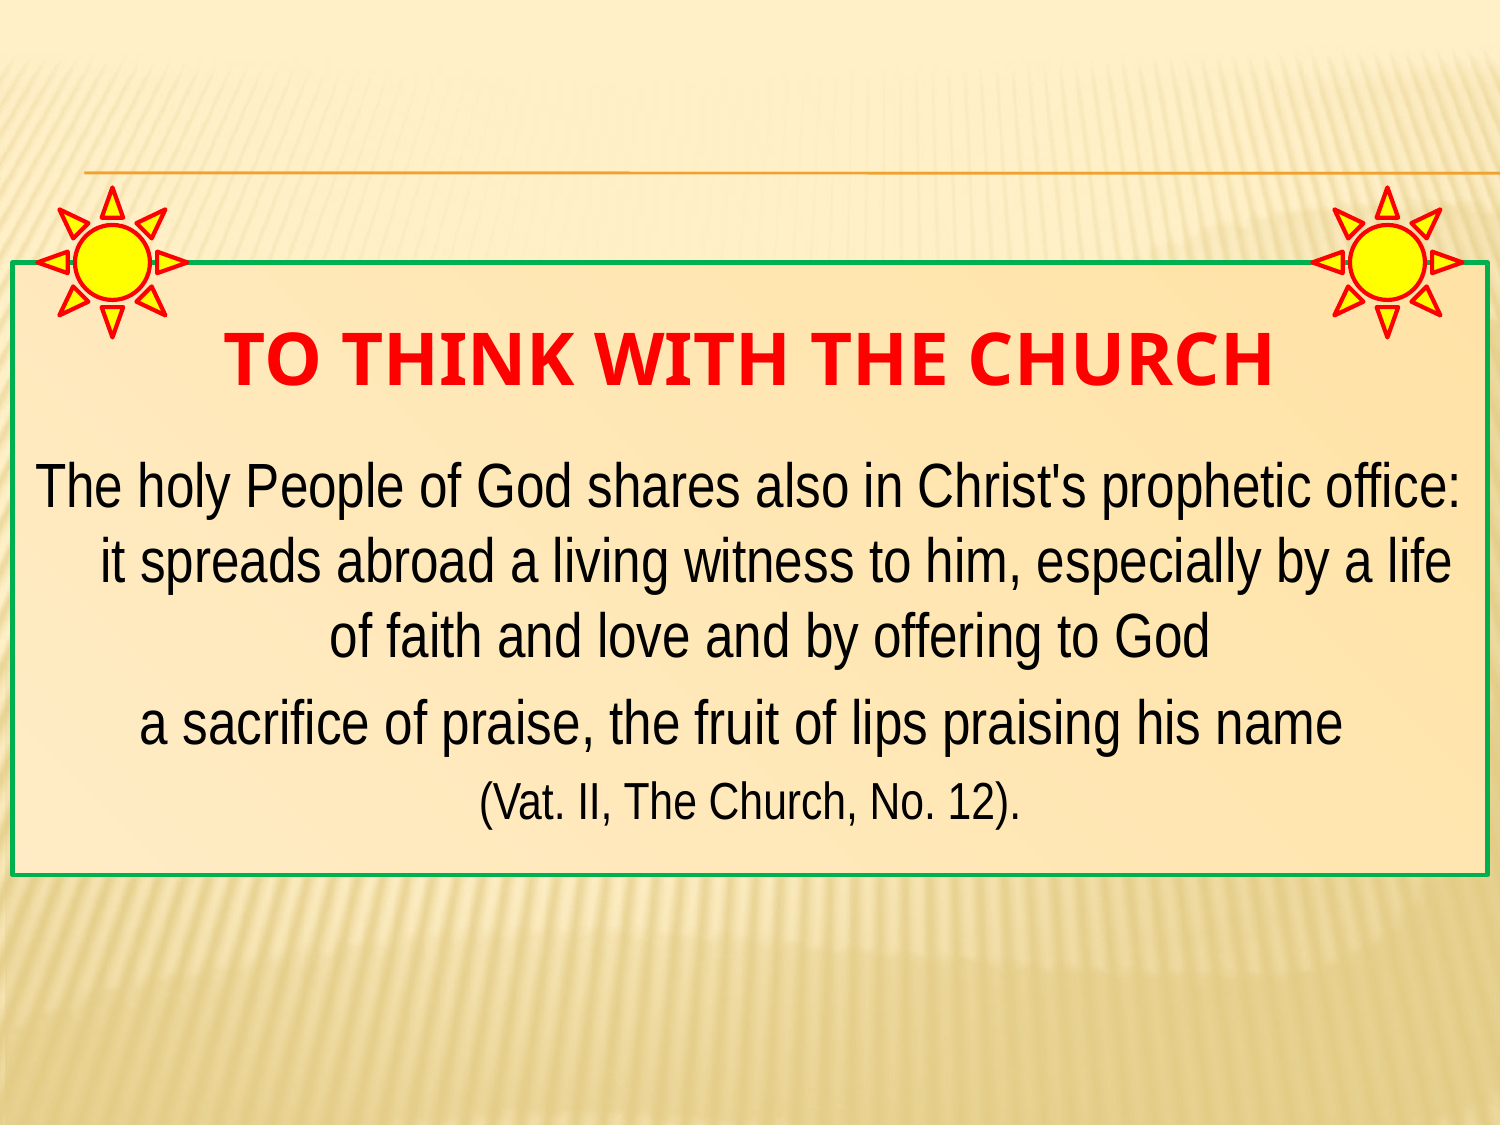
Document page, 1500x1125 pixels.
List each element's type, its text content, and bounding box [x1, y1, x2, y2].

text_box [155, 249, 190, 276]
text_box [1347, 222, 1428, 303]
text_box [35, 249, 70, 276]
text_box [1430, 249, 1465, 276]
title To Think with the Church [0, 287, 1500, 425]
list The holy People of God shares also in Christ's prophetic office: it spreads abroad a living witness to him, especially by a life of faith and love and by offering to God a sacrifice of praise, the fruit of lips praising his name (Vat. II, The Church, No. 12). [12, 437, 1488, 588]
text_box [145, 260, 1355, 287]
text_box [99, 185, 126, 220]
text_box [134, 284, 168, 318]
text_box [1409, 207, 1443, 241]
text_box [1409, 284, 1443, 318]
text_box [72, 222, 153, 303]
text_box [134, 207, 168, 241]
text_box [1374, 185, 1401, 220]
text_box [1420, 260, 1490, 287]
text_box [1332, 284, 1366, 318]
text_box [1332, 207, 1366, 241]
text_box [99, 305, 126, 340]
text_box [10, 425, 1490, 877]
text_box [1374, 305, 1401, 340]
text_box [10, 260, 80, 287]
text_box [57, 284, 91, 318]
text_box [1310, 249, 1345, 276]
text_box [57, 207, 91, 241]
